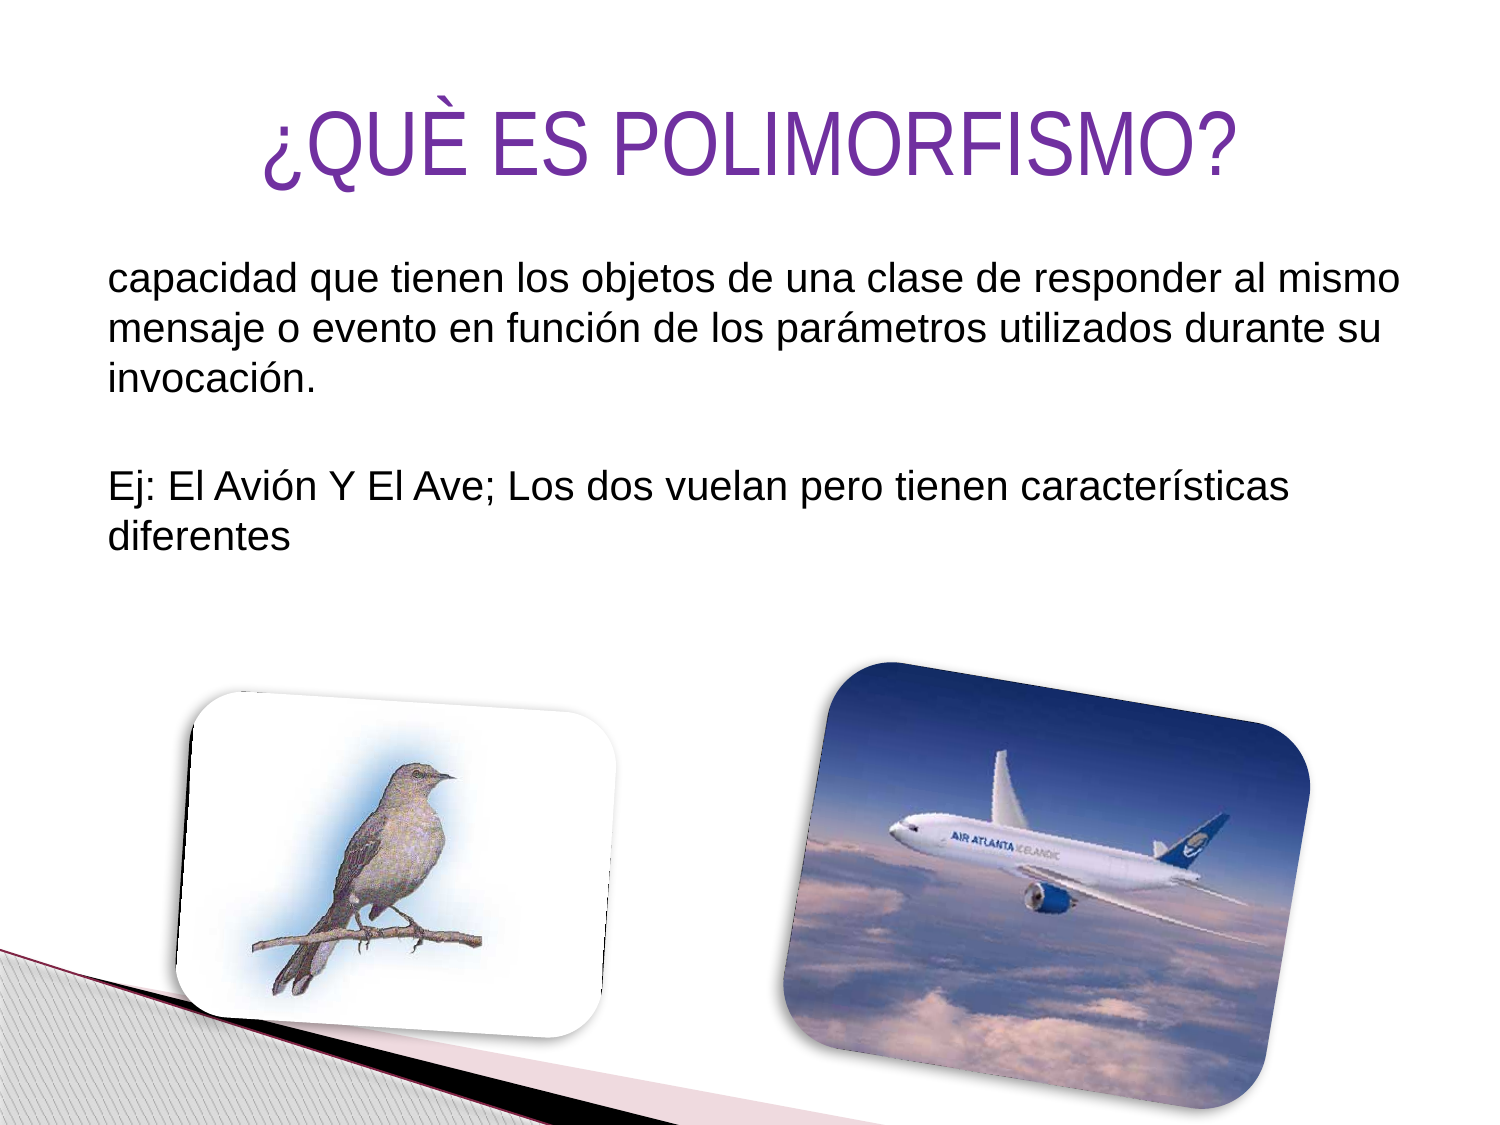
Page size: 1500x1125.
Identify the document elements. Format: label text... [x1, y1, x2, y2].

list capacidad que tienen los objetos de una clase de responder al mismo mensaje o evento en función de los parámetros utilizados durante su invocación. Ej: El Avión Y El Ave; Los dos vuelan pero tienen características diferentes [75, 243, 1425, 986]
picture [176, 691, 617, 1038]
title ¿QUÈ ES POLIMORFISMO? [75, 45, 1425, 233]
picture [783, 662, 1311, 1109]
